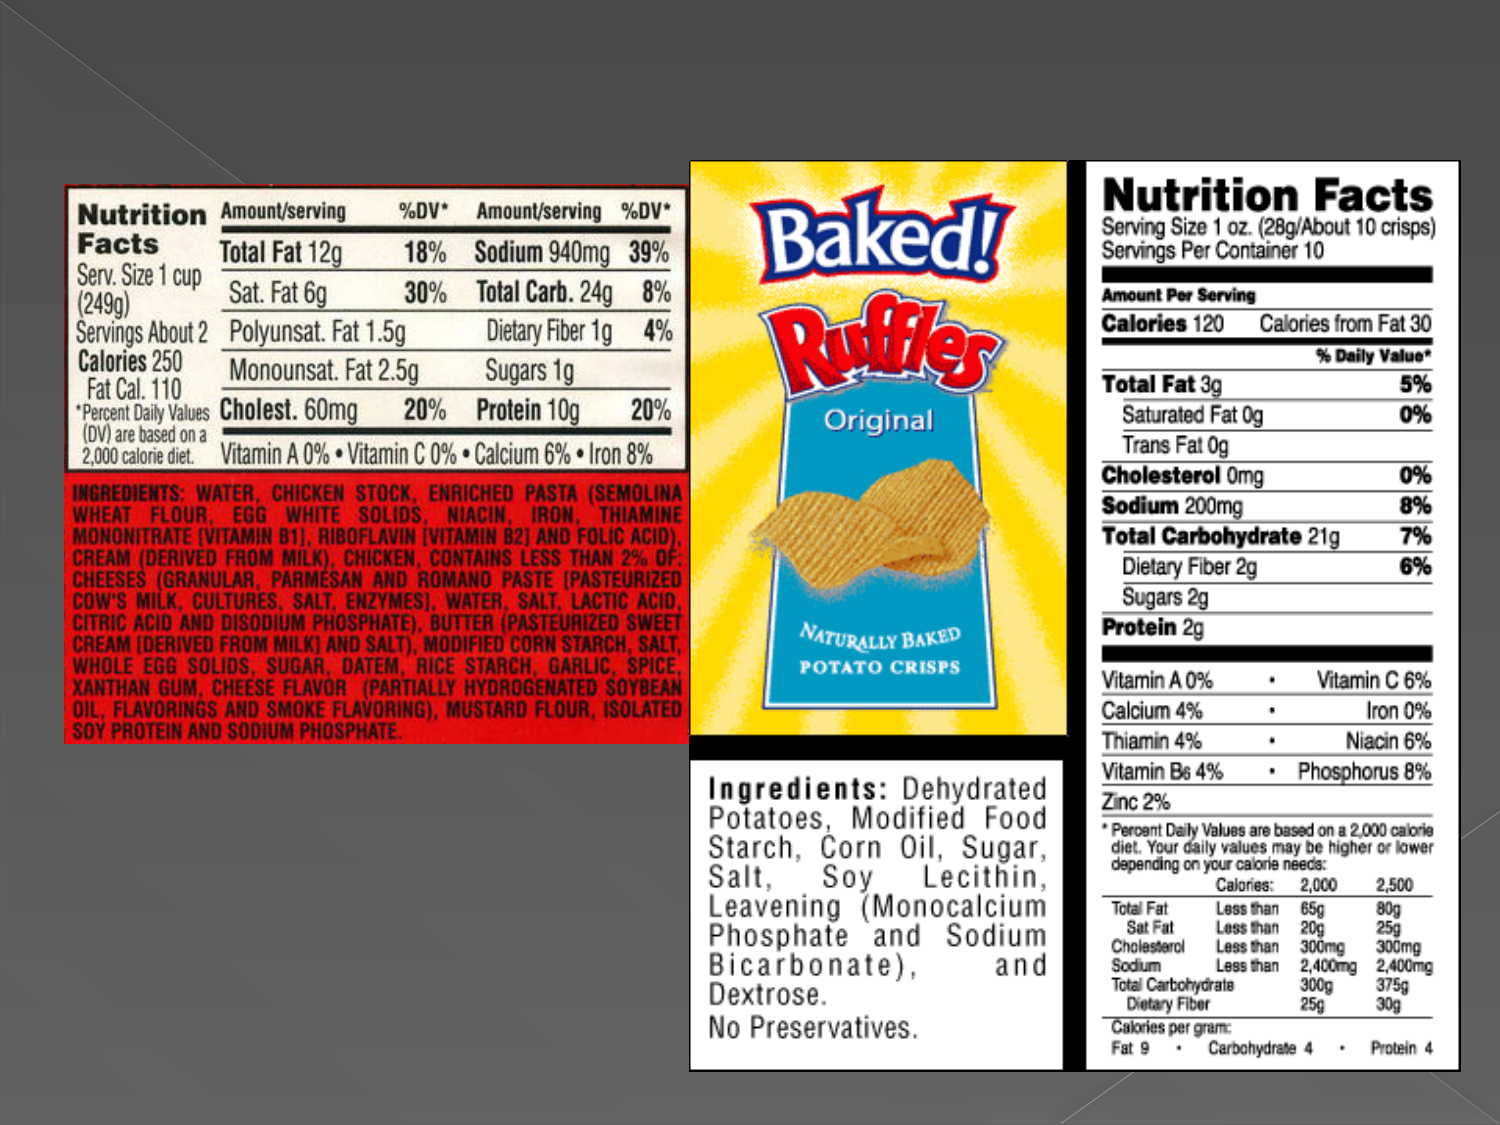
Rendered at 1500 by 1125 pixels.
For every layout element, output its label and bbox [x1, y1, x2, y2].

picture [64, 160, 1461, 1073]
